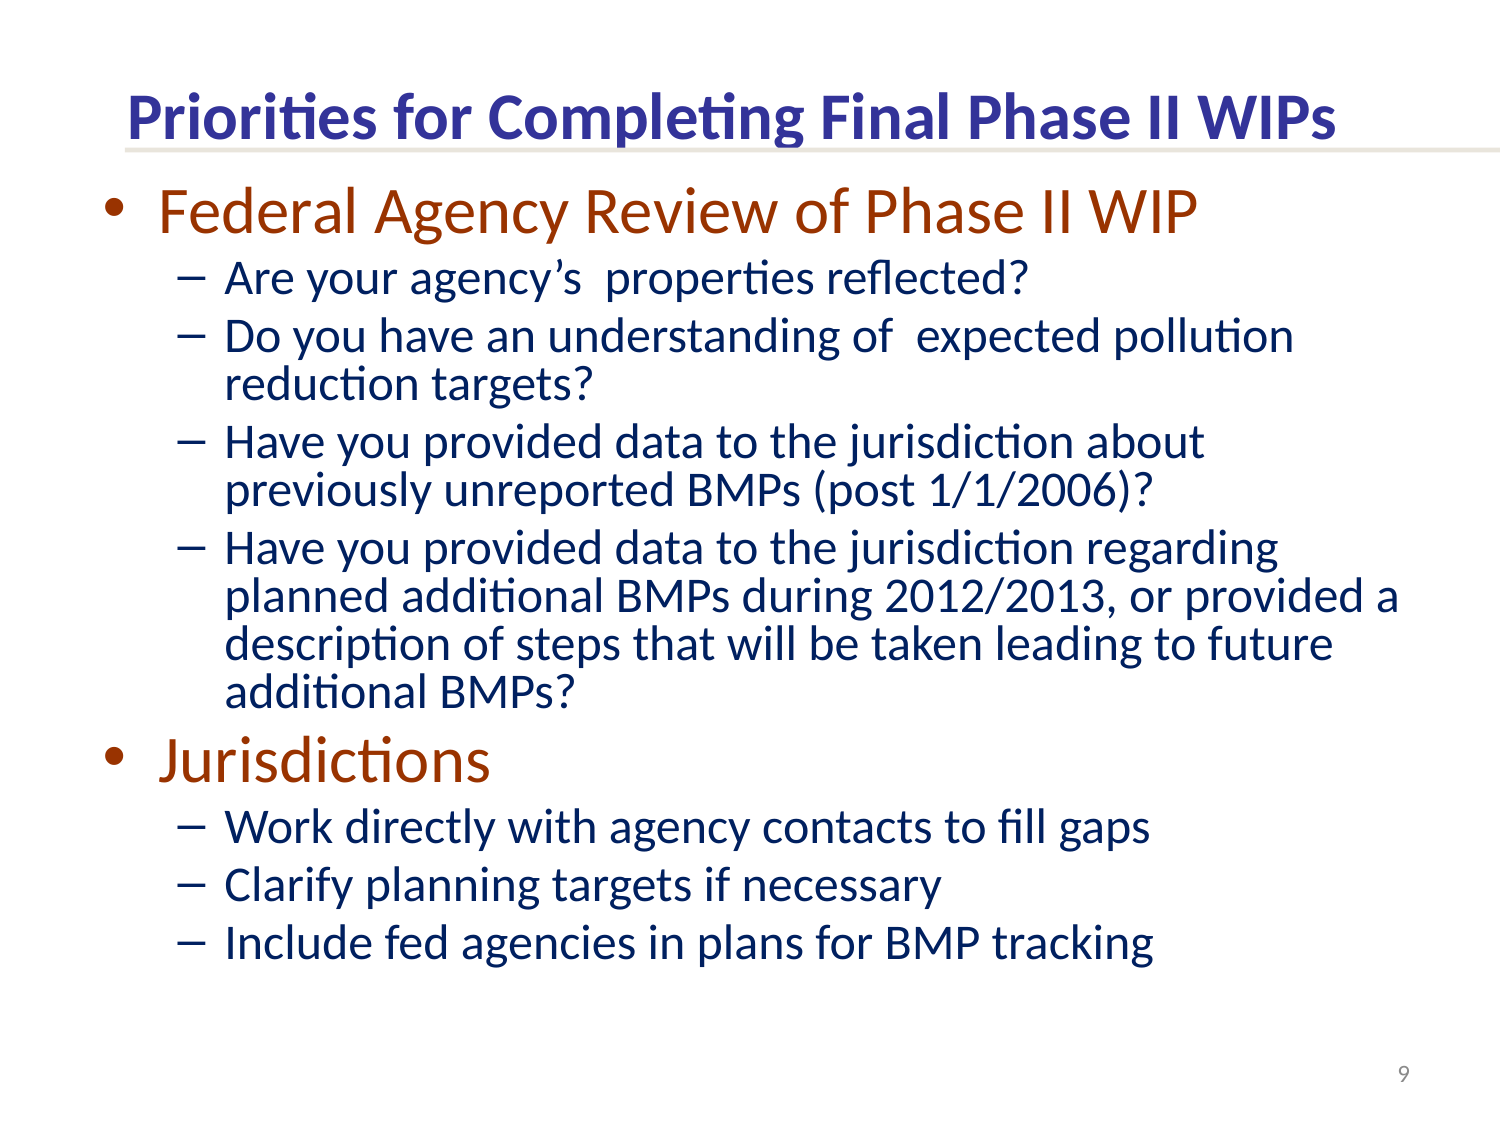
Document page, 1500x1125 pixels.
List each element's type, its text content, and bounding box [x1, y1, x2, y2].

list Federal Agency Review of Phase II WIP Are your agency’s properties reflected? Do you have an understanding of expected pollution reduction targets? Have you provided data to the jurisdiction about previously unreported BMPs (post 1/1/2006)? Have you provided data to the jurisdiction regarding planned additional BMPs during 2012/2013, or provided a description of steps that will be taken leading to future additional BMPs? Jurisdictions Work directly with agency contacts to fill gaps Clarify planning targets if necessary Include fed agencies in plans for BMP tracking [87, 174, 1438, 1063]
title Priorities for Completing Final Phase II WIPs [112, 0, 1463, 225]
text_box [1074, 1042, 1425, 1103]
